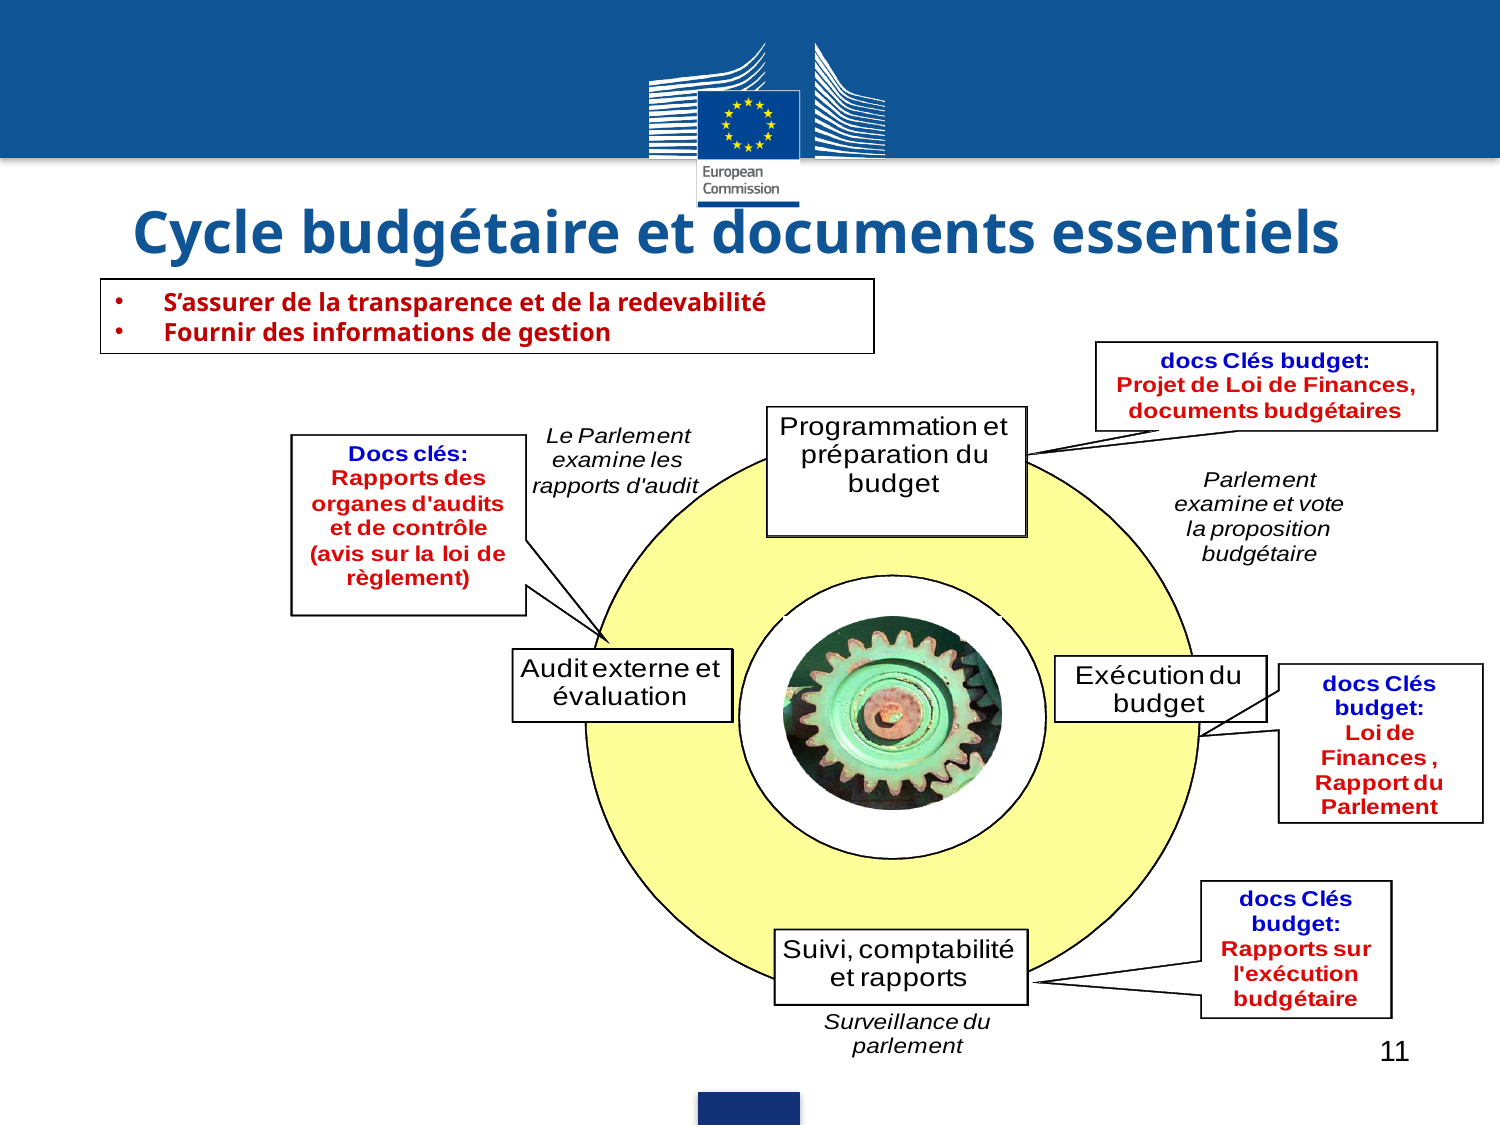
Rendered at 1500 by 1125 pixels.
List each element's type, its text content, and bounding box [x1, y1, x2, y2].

picture [649, 42, 885, 152]
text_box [265, 337, 1490, 1096]
text_box S’assurer de la transparence et de la redevabilité Fournir des informations de gestion [100, 278, 875, 354]
title Cycle budgétaire et documents essentiels [58, 152, 1500, 308]
